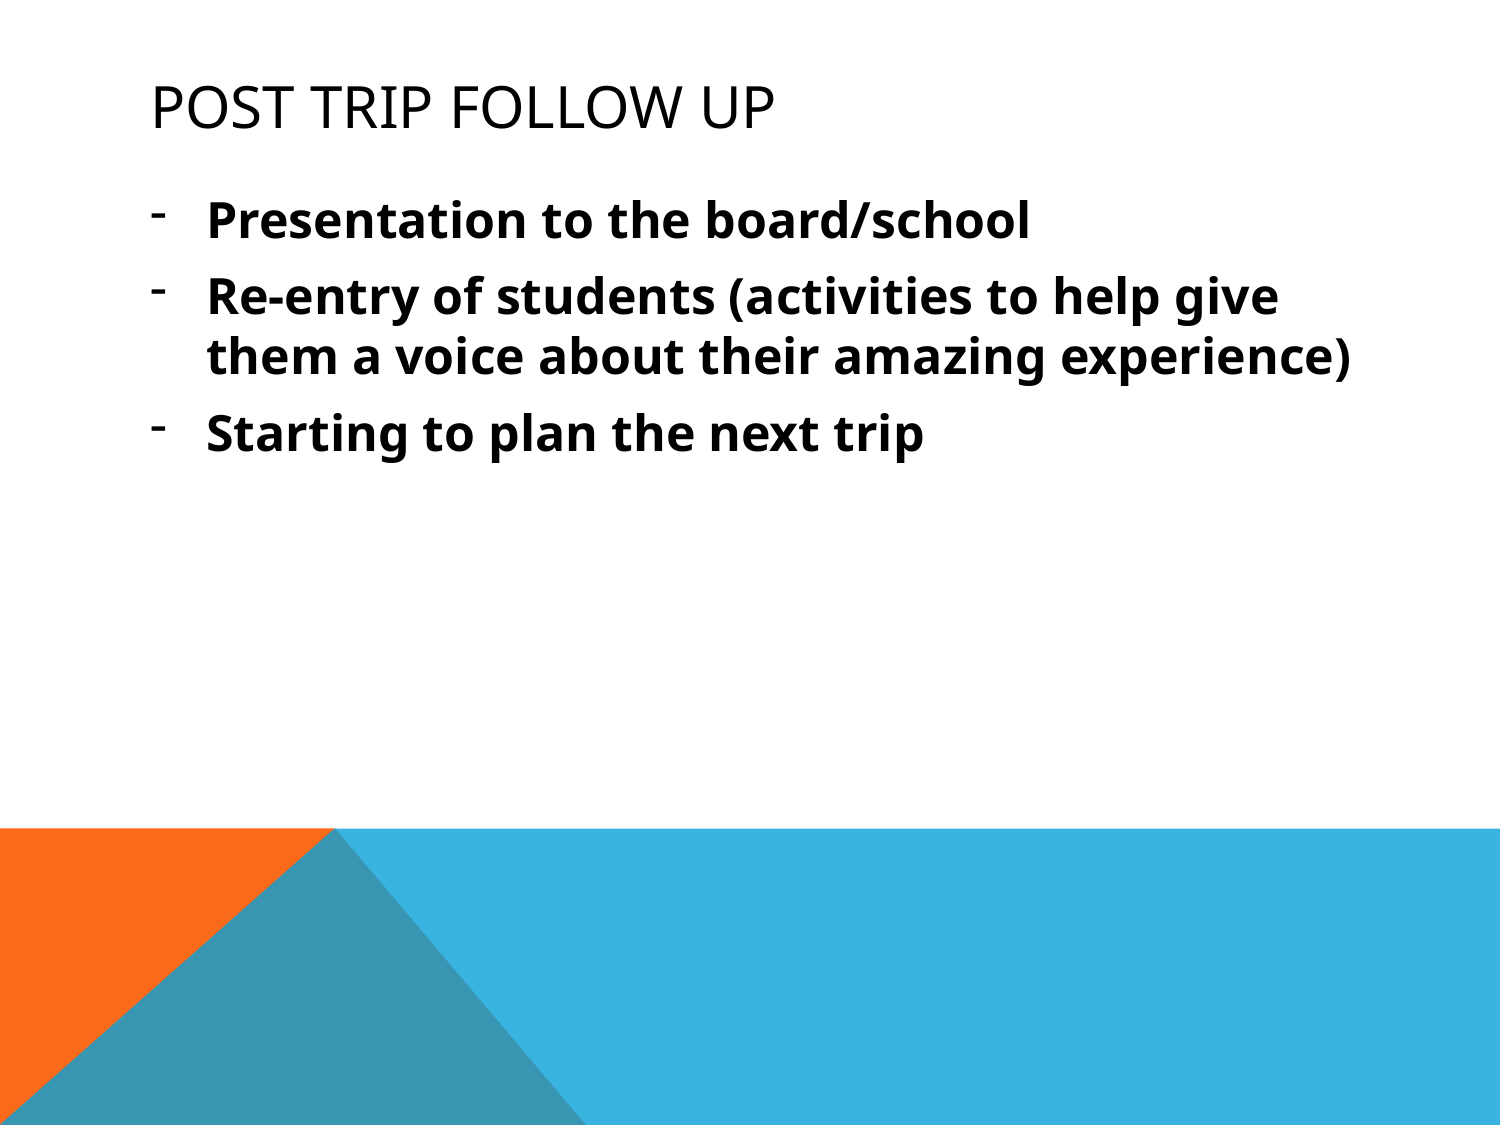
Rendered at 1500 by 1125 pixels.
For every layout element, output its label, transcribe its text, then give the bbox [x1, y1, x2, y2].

list Presentation to the board/school Re-entry of students (activities to help give them a voice about their amazing experience) Starting to plan the next trip [135, 180, 1369, 768]
title Post trip follow up [135, 60, 1369, 150]
